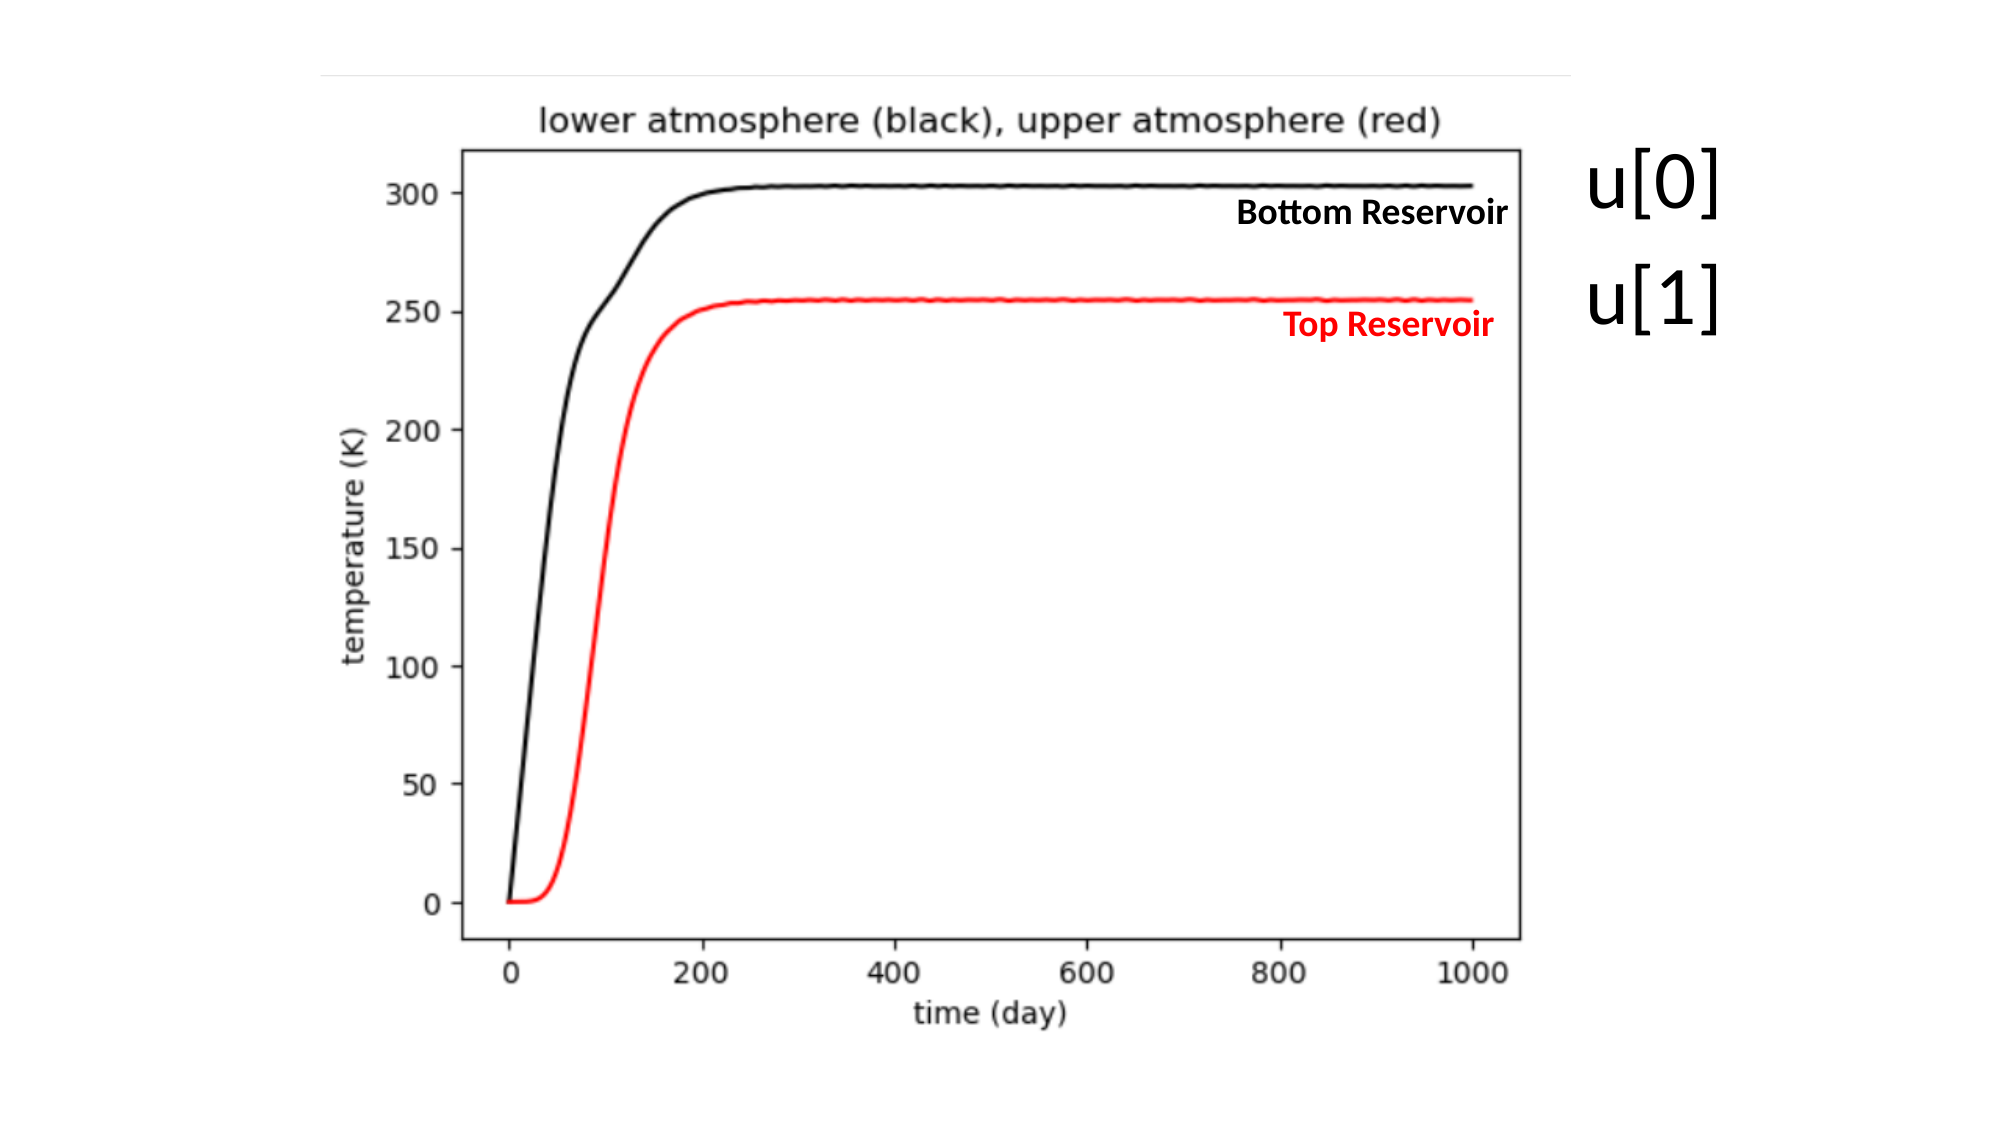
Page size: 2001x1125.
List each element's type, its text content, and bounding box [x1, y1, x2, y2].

text_box u[1] [1571, 233, 1758, 349]
text_box u[0] [1571, 117, 1758, 233]
picture [286, 74, 1571, 1038]
